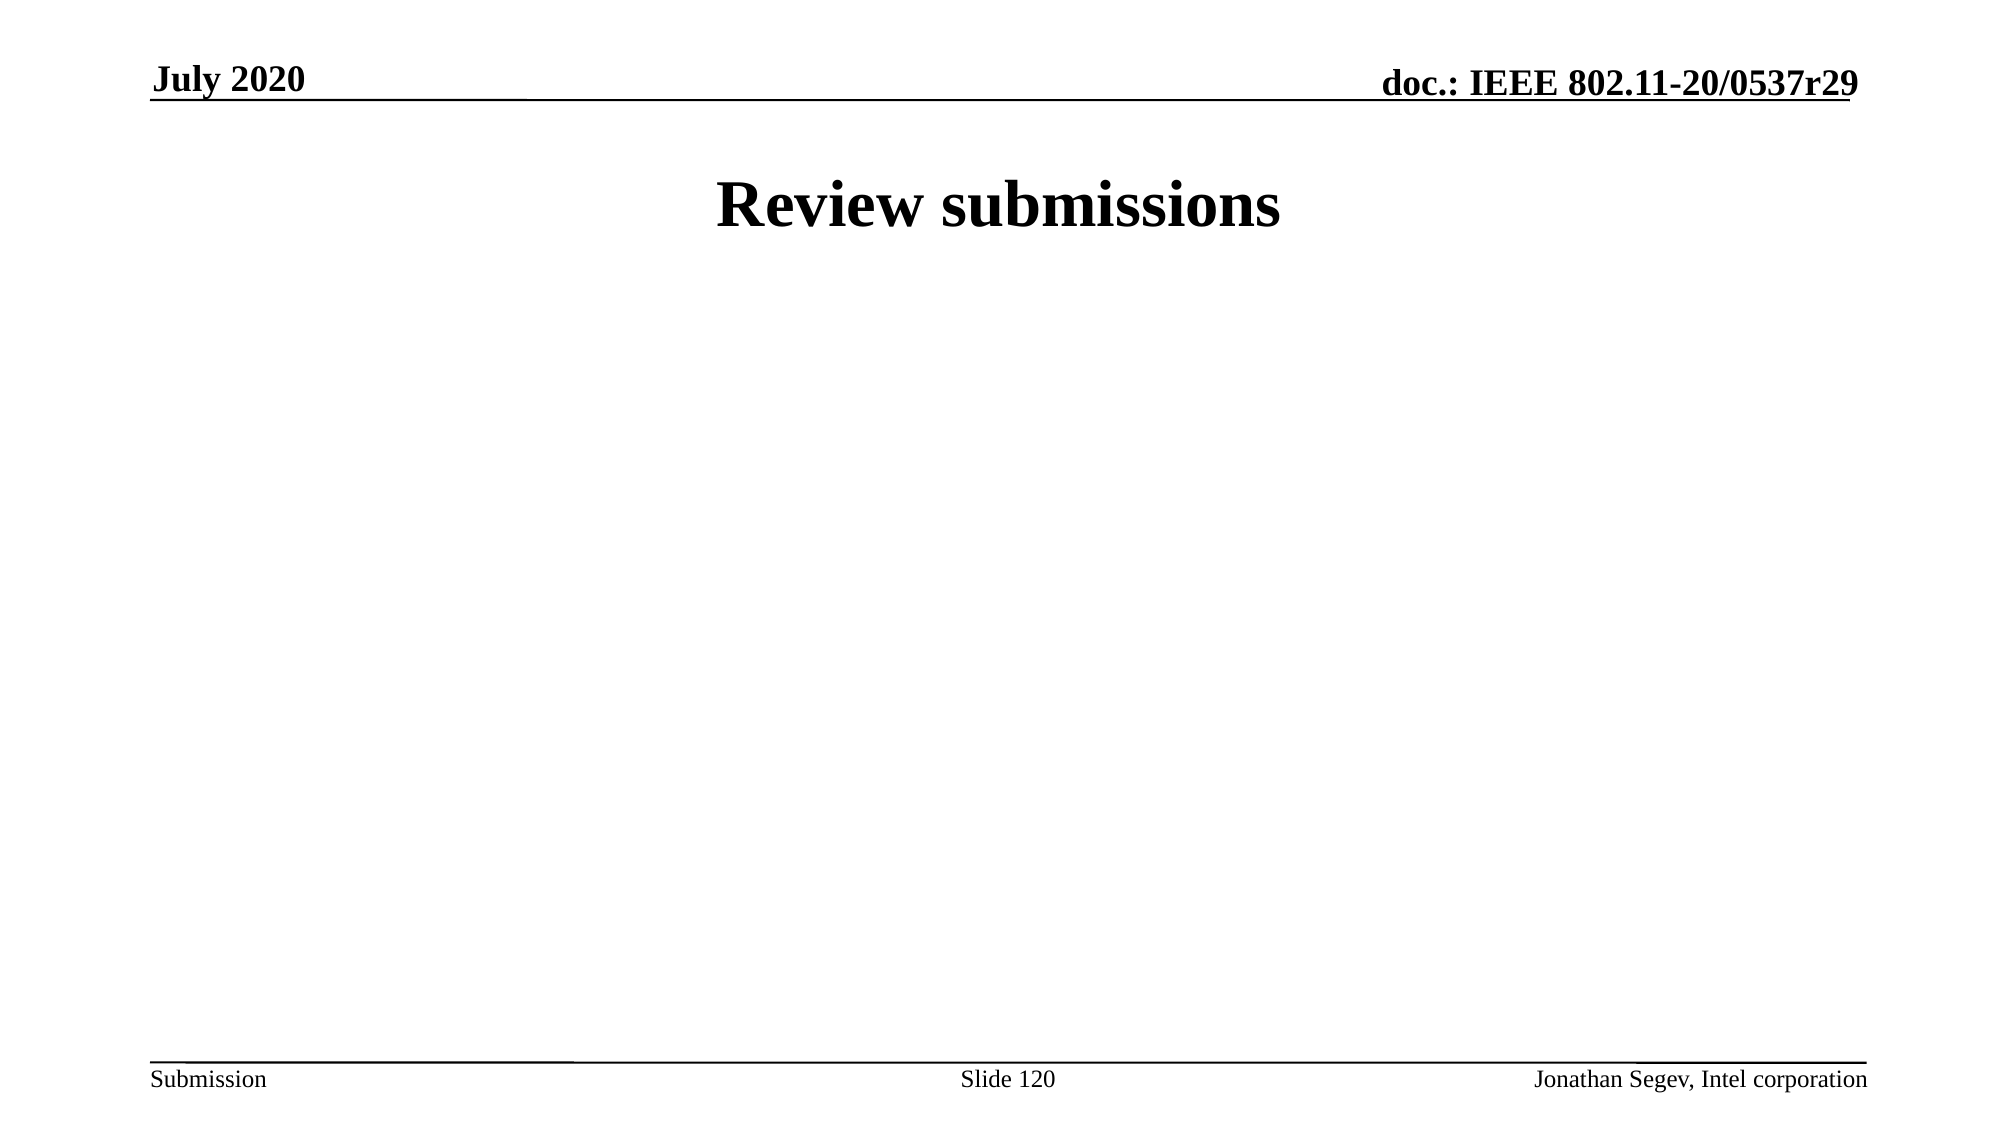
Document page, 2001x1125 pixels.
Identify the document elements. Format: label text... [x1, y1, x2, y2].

title Review submissions [149, 112, 1850, 288]
footer Jonathan Segev, Intel corporation [1171, 1061, 1869, 1093]
slide_number Slide 120 [950, 1061, 1067, 1123]
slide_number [152, 54, 563, 100]
